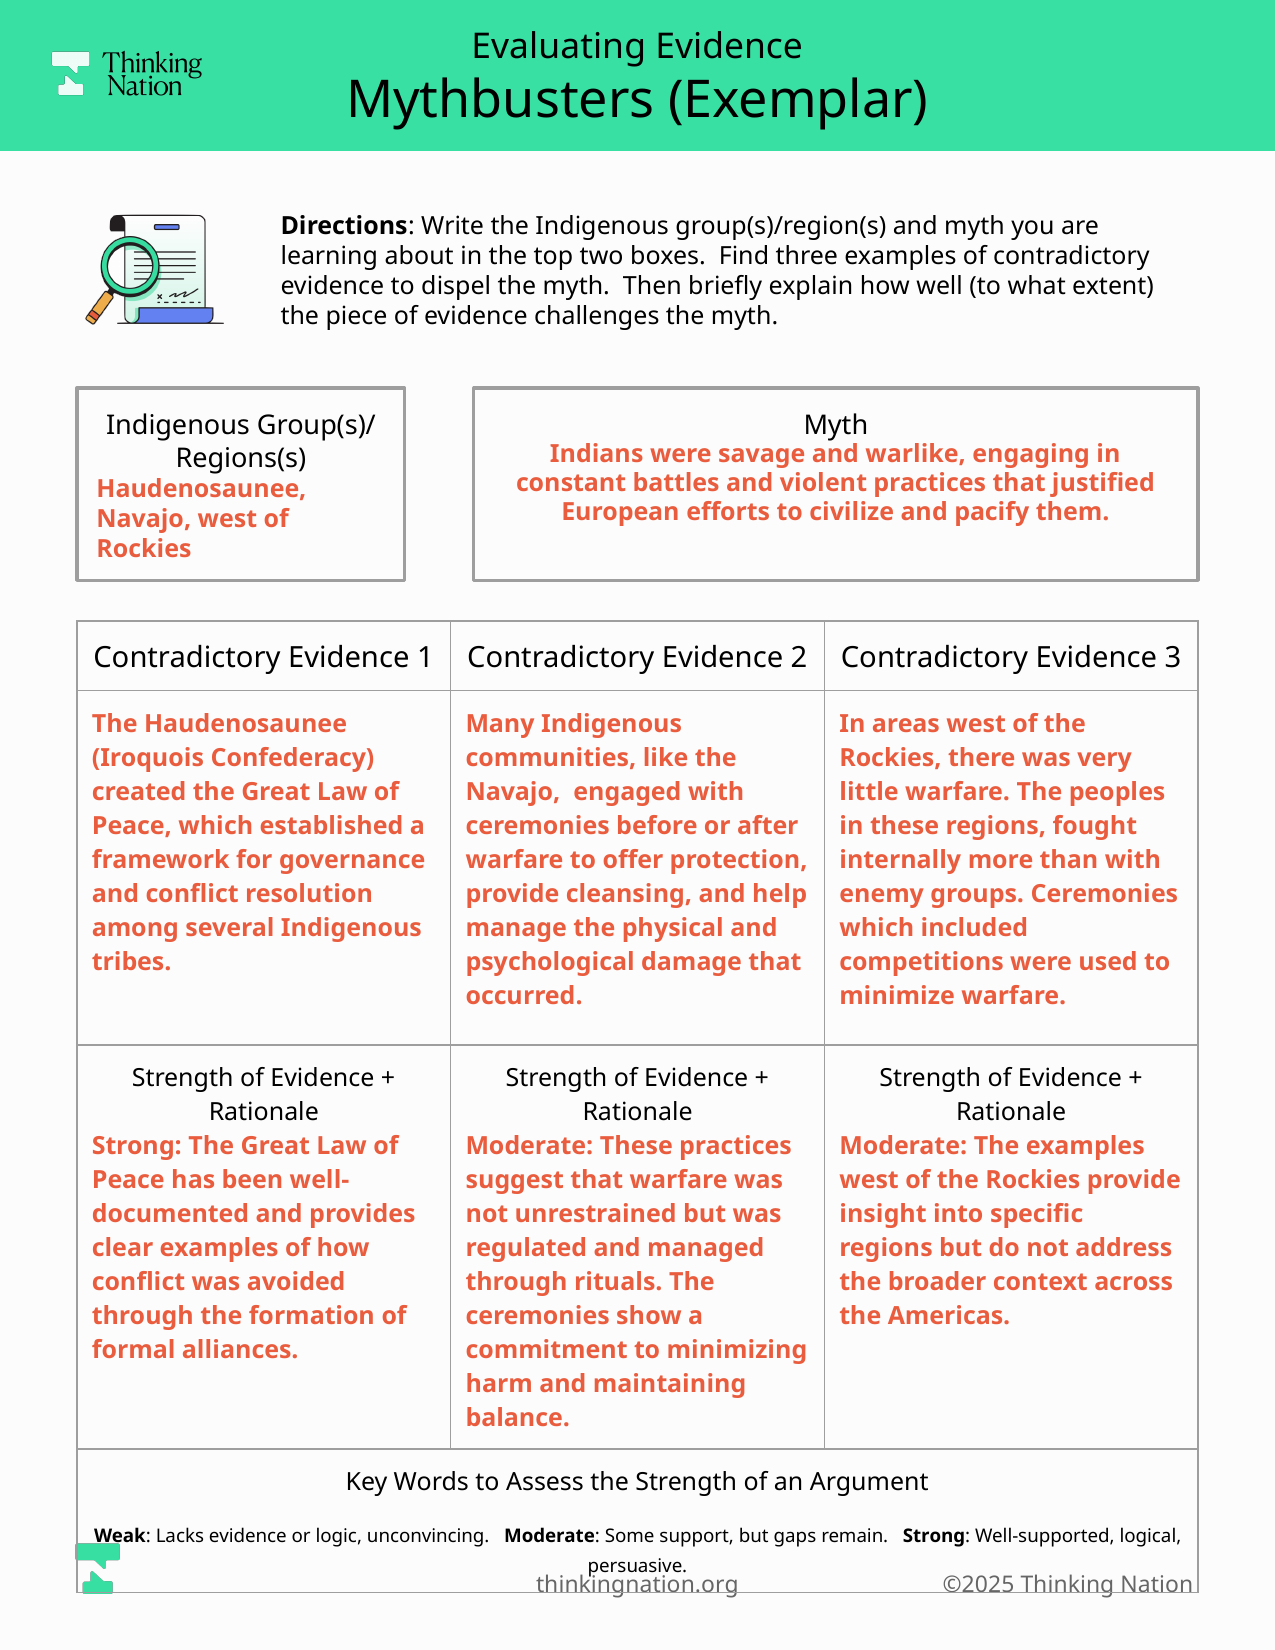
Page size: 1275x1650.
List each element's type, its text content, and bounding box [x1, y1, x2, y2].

table_cell Strength of Evidence + Rationale Moderate: These practices suggest that warfare was not unrestrained but was regulated and managed through rituals. The ceremonies show a commitment to minimizing harm and maintaining balance. [451, 1046, 824, 1448]
picture [76, 191, 234, 348]
table_header Contradictory Evidence 2 [451, 622, 824, 690]
table_cell Strength of Evidence + Rationale Moderate: The examples west of the Rockies provide insight into specific regions but do not address the broader context across the Americas. [825, 1046, 1197, 1448]
table_cell Key Words to Assess the Strength of an Argument Weak: Lacks evidence or logic, unconvincing. Moderate: Some support, but gaps remain. Strong: Well-supported, logical, persuasive. [78, 1450, 1197, 1592]
table_header Contradictory Evidence 3 [825, 622, 1197, 690]
picture [35, 37, 207, 109]
table_cell Strength of Evidence + Rationale Strong: The Great Law of Peace has been well-documented and provides clear examples of how conflict was avoided through the formation of formal alliances. [78, 1046, 450, 1448]
table_cell In areas west of the Rockies, there was very little warfare. The peoples in these regions, fought internally more than with enemy groups. Ceremonies which included competitions were used to minimize warfare. [825, 691, 1197, 1044]
table_cell The Haudenosaunee (Iroquois Confederacy) created the Great Law of Peace, which established a framework for governance and conflict resolution among several Indigenous tribes. [78, 691, 450, 1044]
table_header Contradictory Evidence 1 [78, 622, 450, 690]
text_box Myth Indians were savage and warlike, engaging in constant battles and violent practices that justified European efforts to civilize and pacify them. [473, 387, 1198, 581]
table_cell Many Indigenous communities, like the Navajo, engaged with ceremonies before or after warfare to offer protection, provide cleansing, and help manage the physical and psychological damage that occurred. [451, 691, 824, 1044]
text_box ©2025 Thinking Nation [907, 1553, 1210, 1605]
text_box Evaluating Evidence Mythbusters (Exemplar) [0, 0, 1275, 151]
text_box Directions: Write the Indigenous group(s)/region(s) and myth you are learning about in the top two boxes. Find three examples of contradictory evidence to dispel the myth. Then briefly explain how well (to what extent) the piece of evidence challenges the myth. [262, 199, 1209, 340]
text_box Indigenous Group(s)/ Regions(s) Haudenosaunee, Navajo, west of Rockies [76, 387, 405, 581]
picture [62, 1533, 133, 1604]
text_box thinkingnation.org [486, 1593, 789, 1605]
